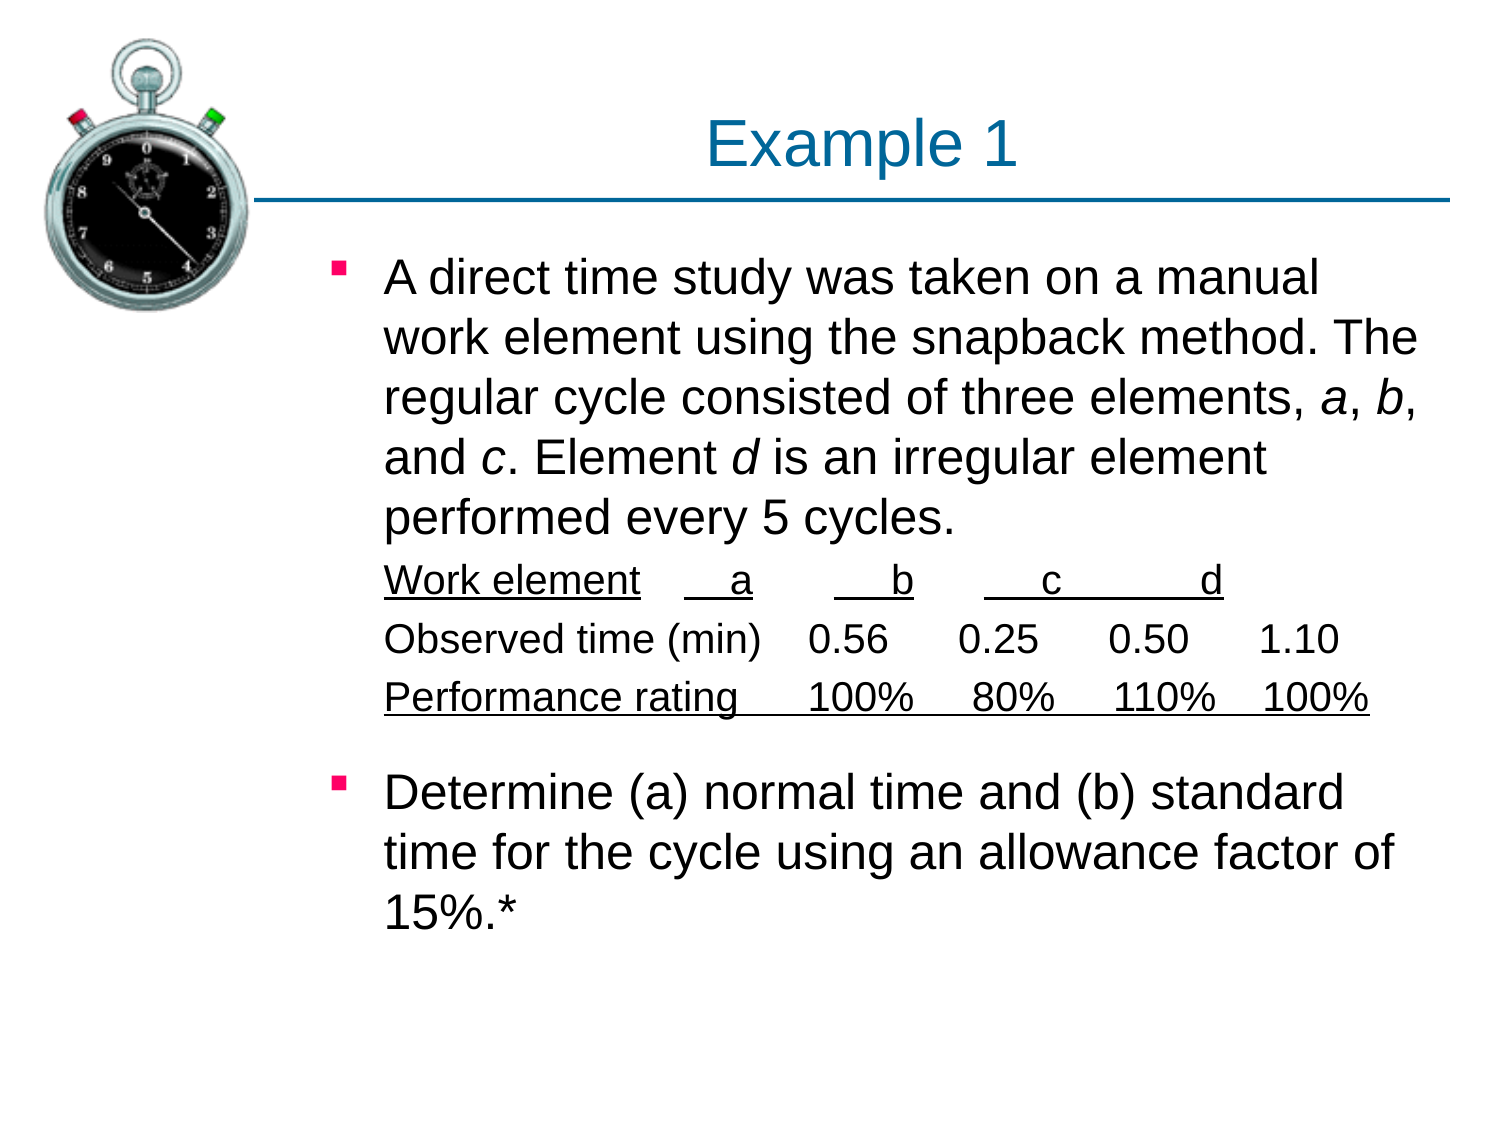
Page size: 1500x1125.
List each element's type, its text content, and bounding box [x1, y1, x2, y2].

list A direct time study was taken on a manual work element using the snapback method. The regular cycle consisted of three elements, a, b, and c. Element d is an irregular element performed every 5 cycles. Work element a b c d Observed time (min) 0.56 0.25 0.50 1.10 Performance rating 100% 80% 110% 100% Determine (a) normal time and (b) standard time for the cycle using an allowance factor of 15%.* [312, 237, 1450, 975]
picture [37, 37, 254, 313]
title Example 1 [275, 37, 1450, 188]
